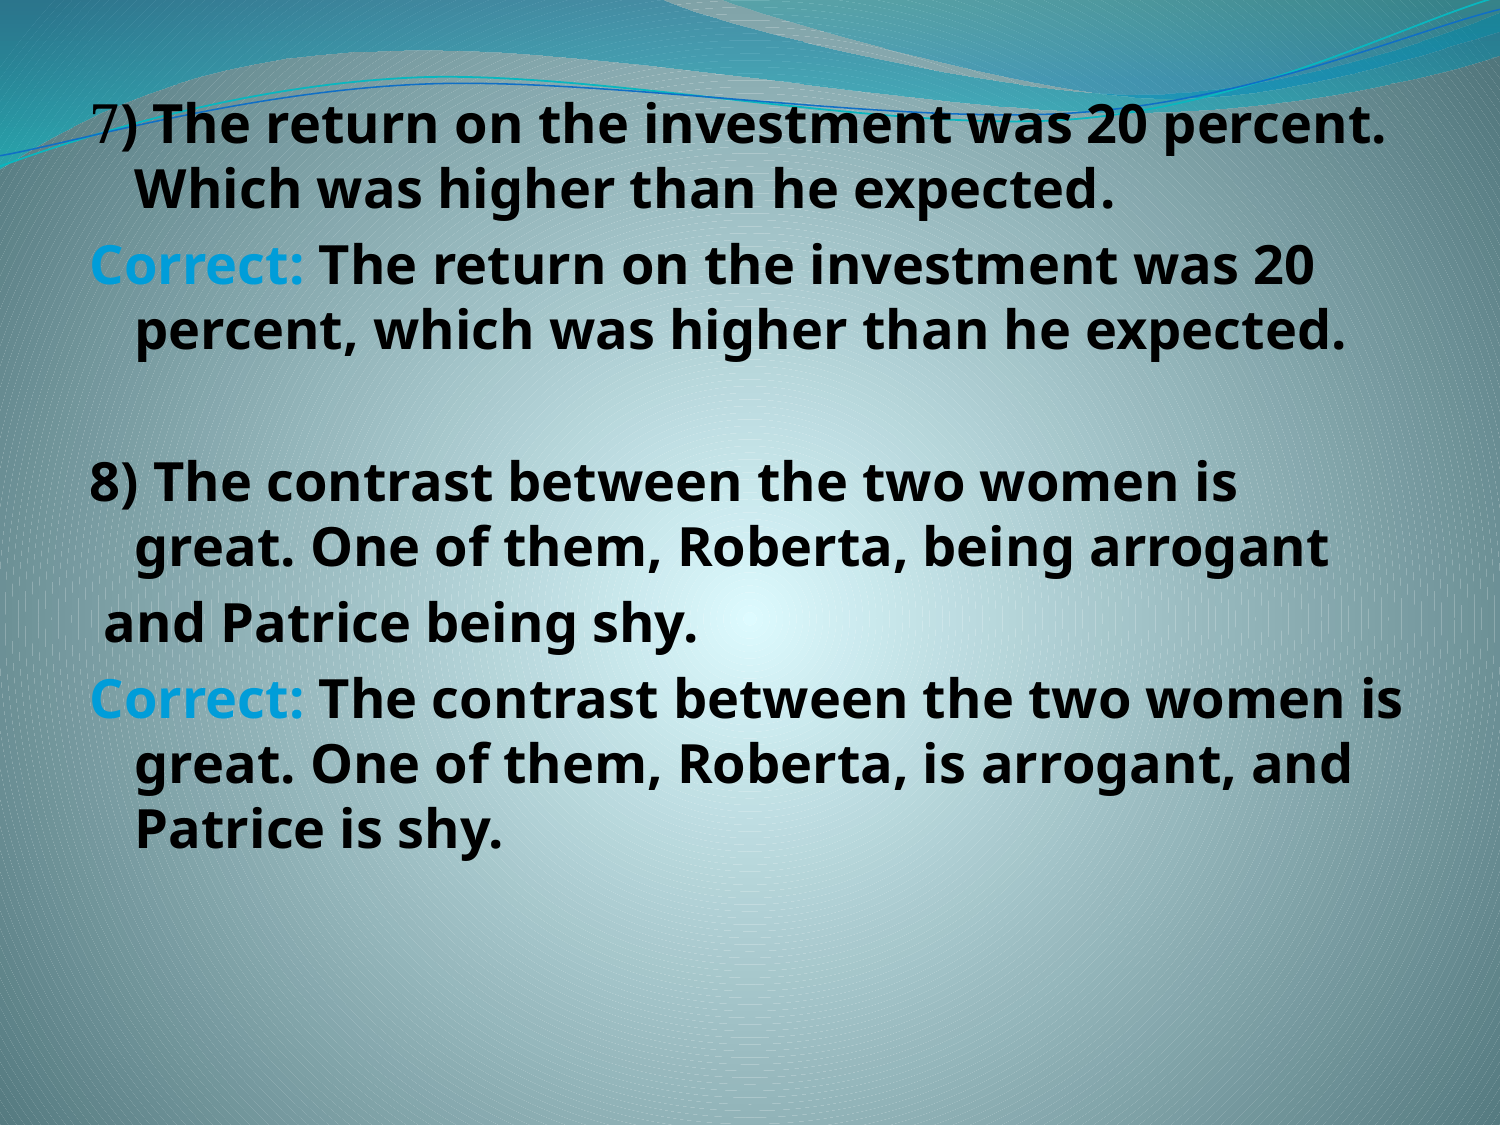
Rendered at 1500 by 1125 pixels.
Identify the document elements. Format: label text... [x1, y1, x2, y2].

list 7) The return on the investment was 20 percent. Which was higher than he expected. Correct: The return on the investment was 20 percent, which was higher than he expected. 8) The contrast between the two women is great. One of them, Roberta, being arrogant and Patrice being shy. Correct: The contrast between the two women is great. One of them, Roberta, is arrogant, and Patrice is shy. [75, 82, 1425, 1005]
